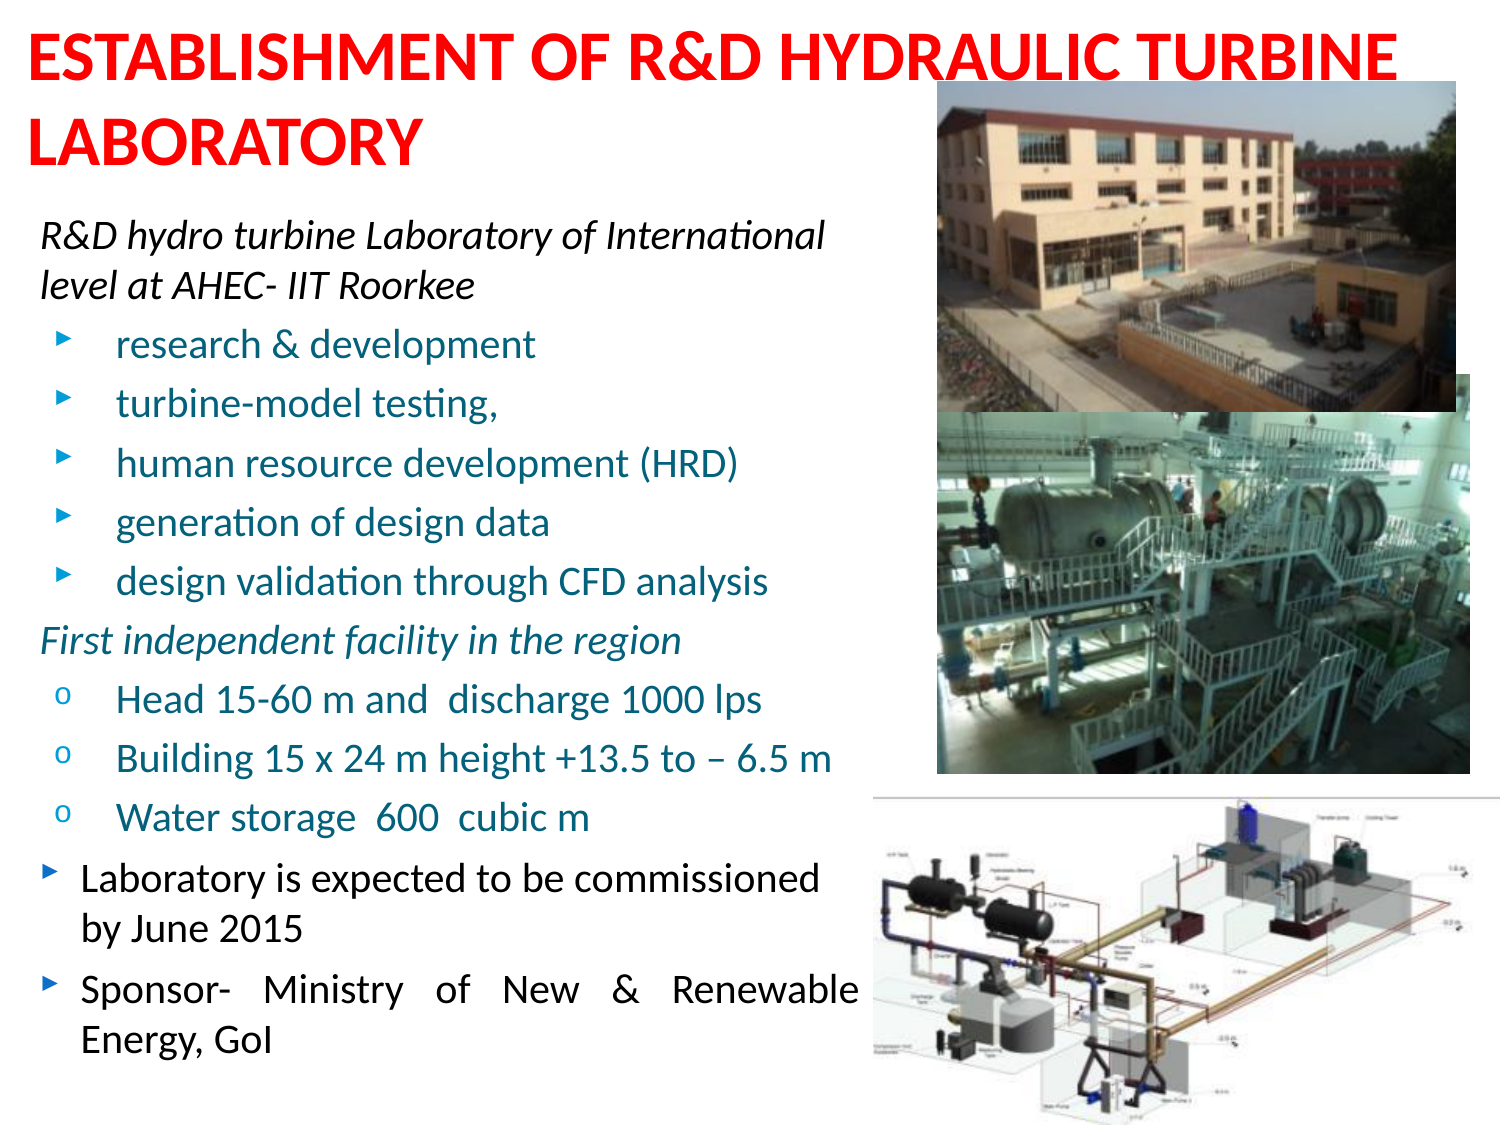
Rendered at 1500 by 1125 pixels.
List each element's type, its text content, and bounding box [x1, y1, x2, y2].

picture [873, 796, 1500, 1125]
picture [937, 81, 1479, 774]
title ESTABLISHMENT OF R&D HYDRAULIC TURBINE LABORATORY [12, 0, 1438, 188]
list R&D hydro turbine Laboratory of International level at AHEC- IIT Roorkee research & development turbine-model testing, human resource development (HRD) generation of design data design validation through CFD analysis First independent facility in the region Head 15-60 m and discharge 1000 lps Building 15 x 24 m height +13.5 to – 6.5 m Water storage 600 cubic m Laboratory is expected to be commissioned by June 2015 Sponsor- Ministry of New & Renewable Energy, GoI [24, 199, 876, 1088]
